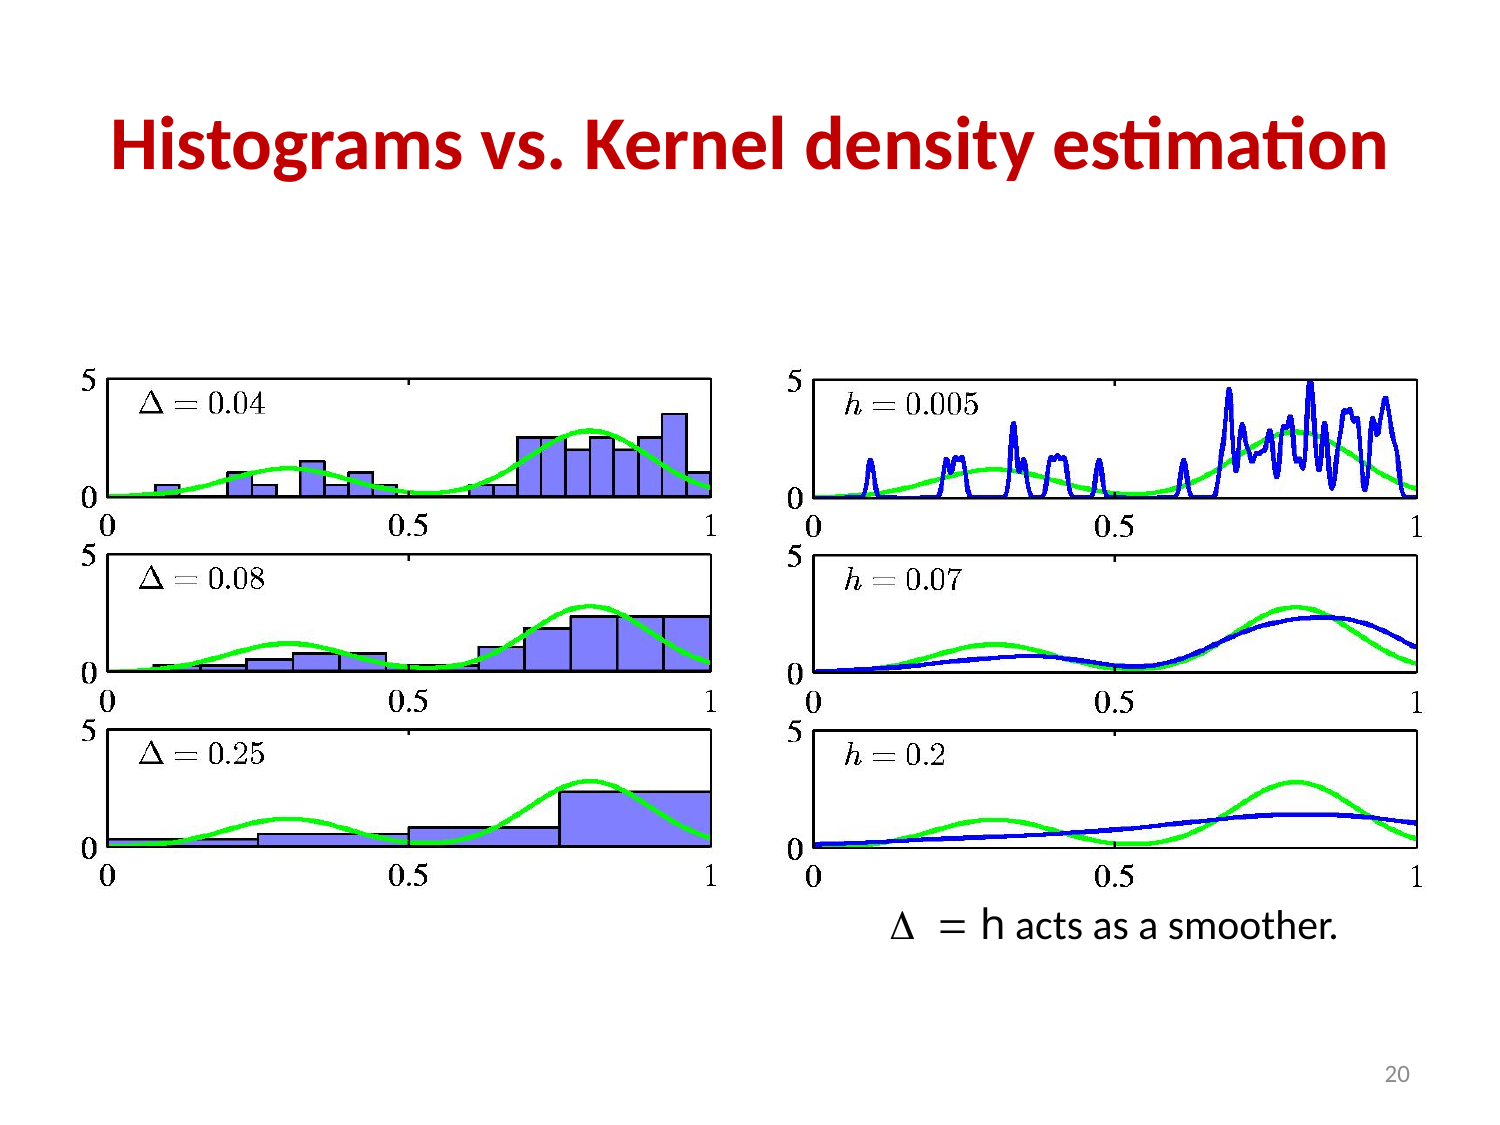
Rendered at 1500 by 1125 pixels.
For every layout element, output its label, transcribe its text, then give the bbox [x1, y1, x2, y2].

slide_number 20 [1074, 1042, 1425, 1103]
title Histograms vs. Kernel density estimation [75, 45, 1425, 233]
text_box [780, 350, 1438, 957]
picture [74, 349, 732, 891]
